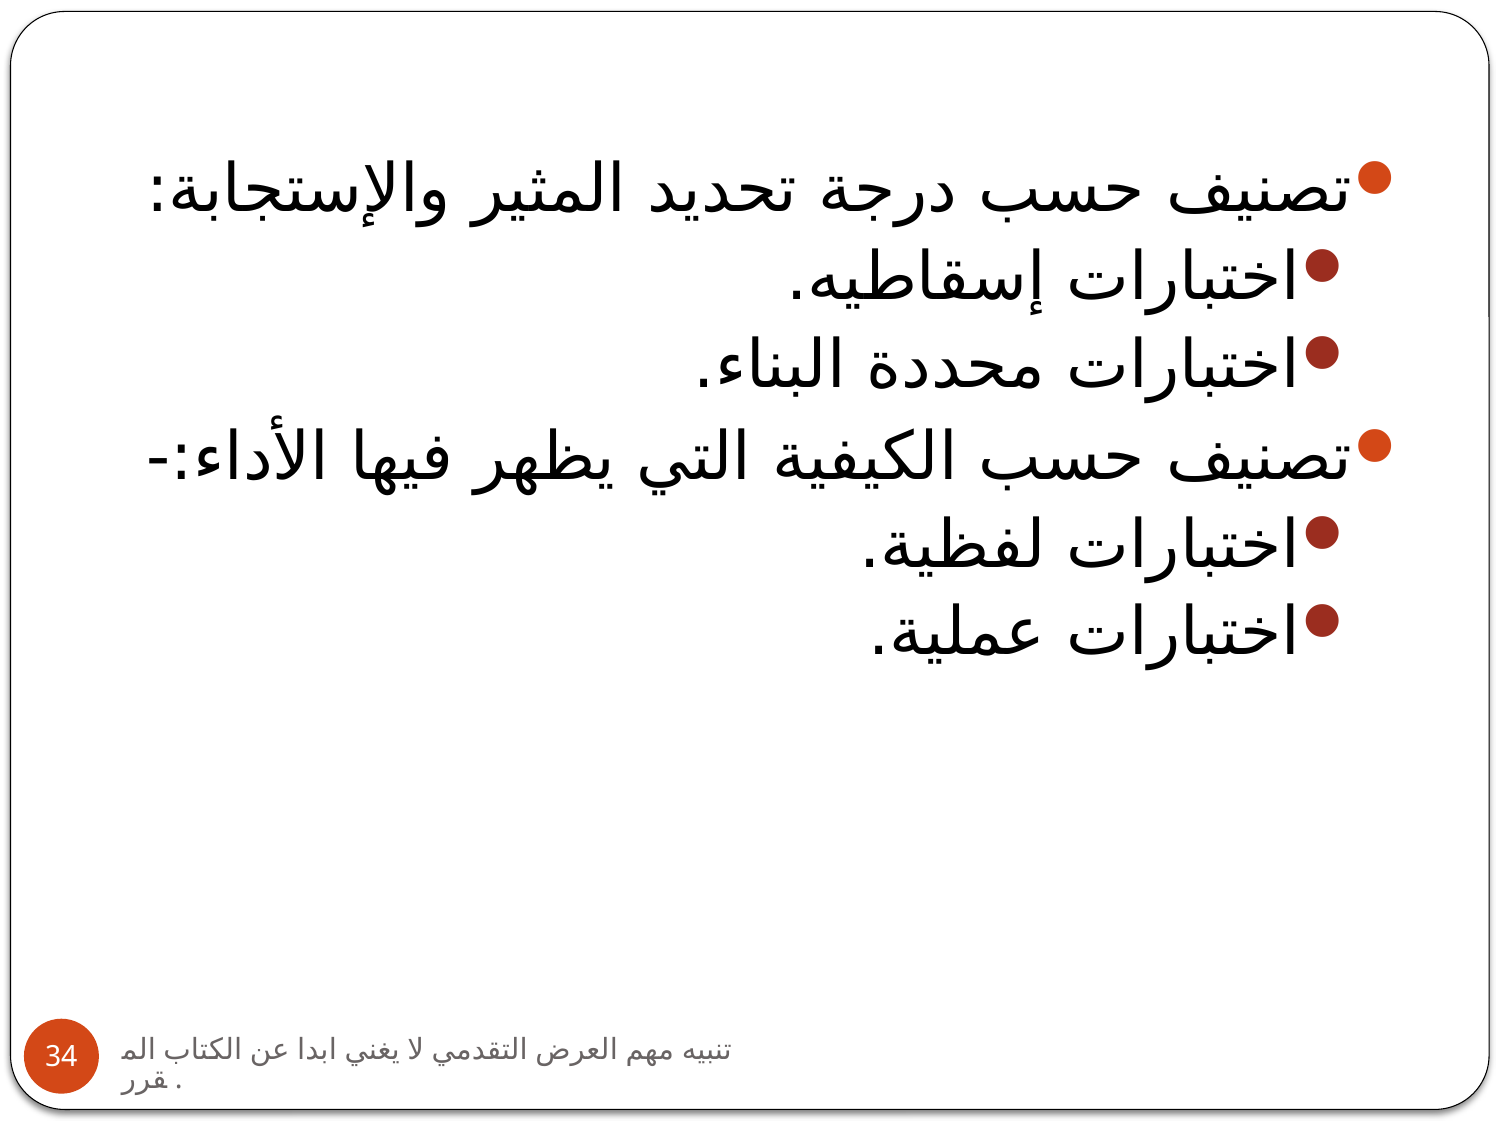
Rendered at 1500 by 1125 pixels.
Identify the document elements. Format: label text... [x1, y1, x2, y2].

slide_number 34 [23, 1018, 99, 1094]
list تصنيف حسب درجة تحديد المثير والإستجابة: اختبارات إسقاطيه. اختبارات محددة البناء. تصنيف حسب الكيفية التي يظهر فيها الأداء:- اختبارات لفظية. اختبارات عملية. [75, 137, 1425, 1038]
footer تنبيه مهم العرض التقدمي لا يغني ابدا عن الكتاب المقرر. [150, 1038, 800, 1088]
